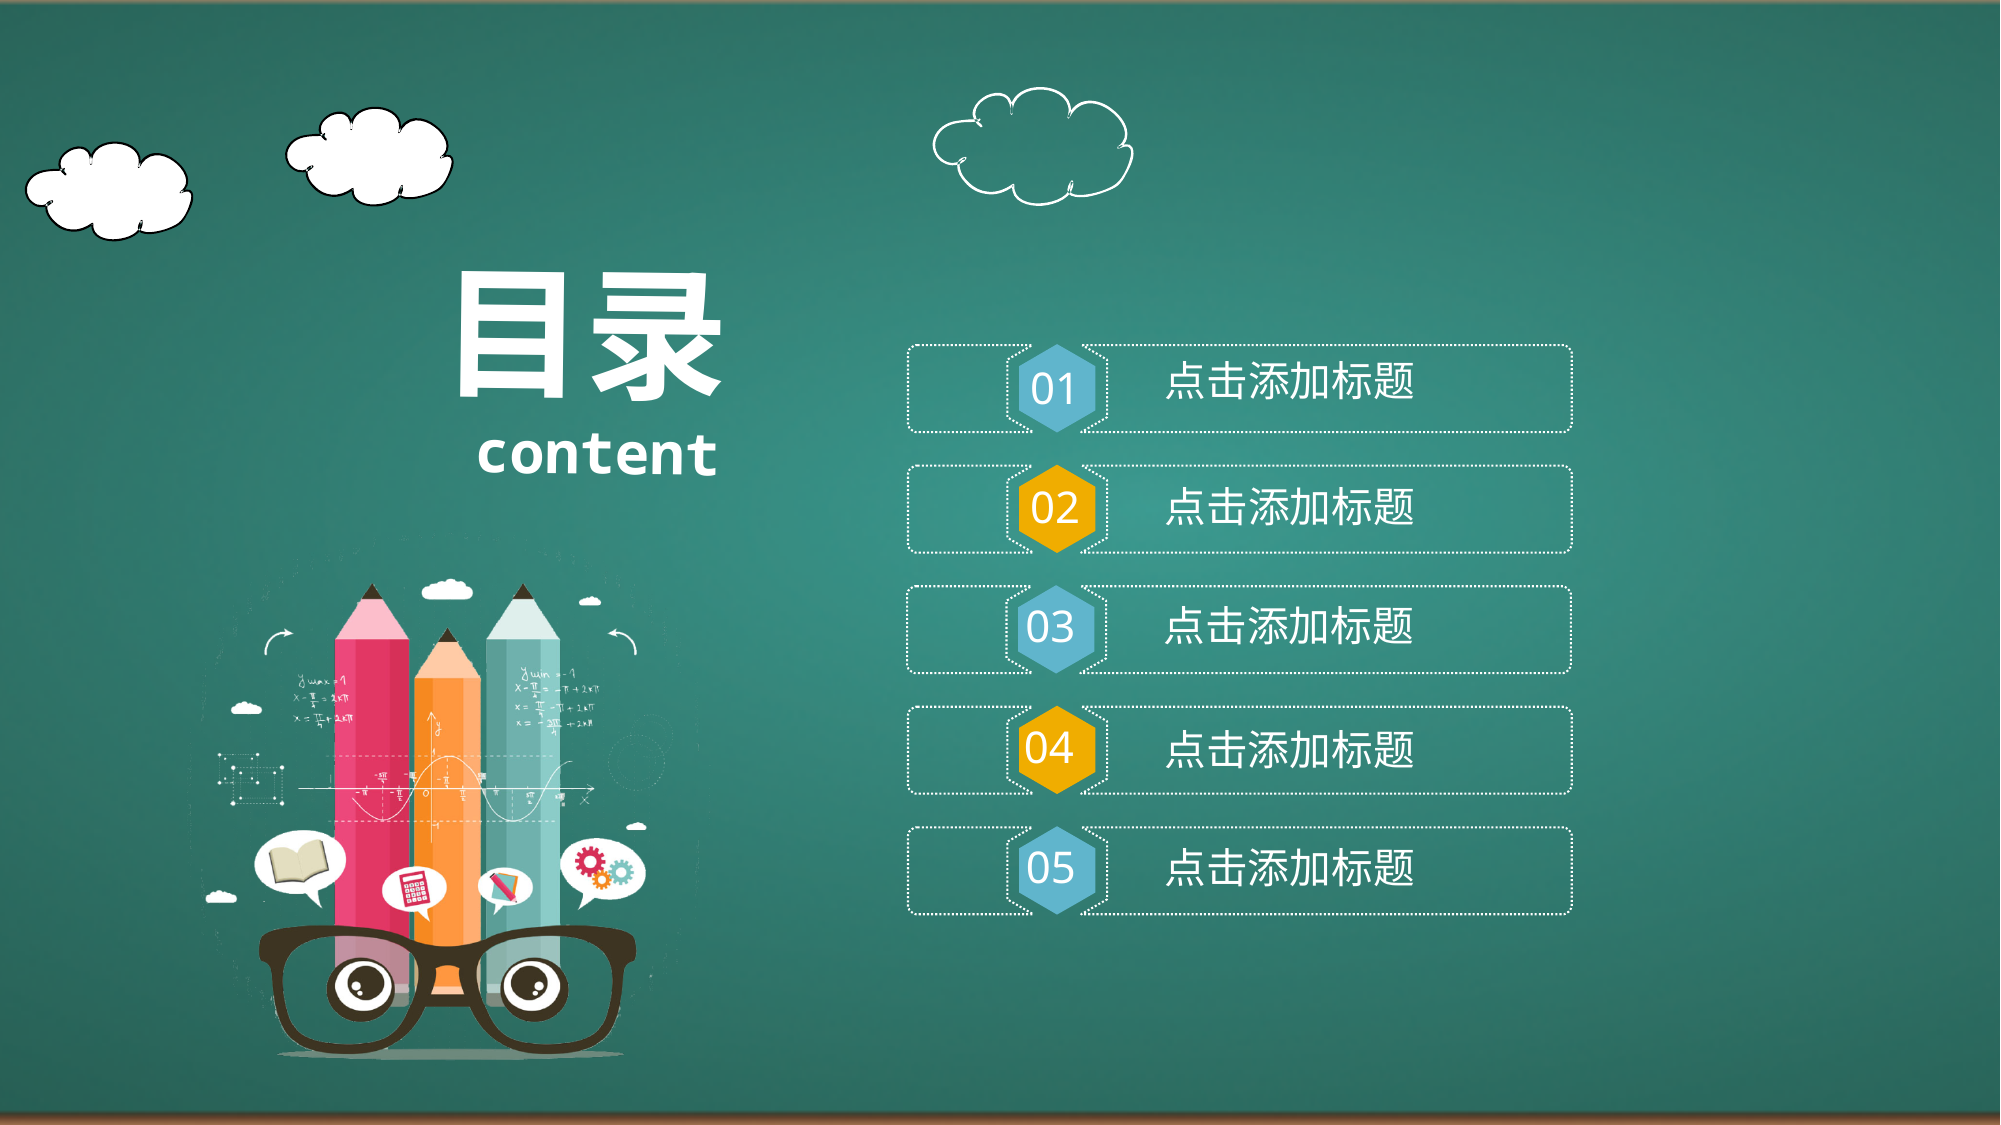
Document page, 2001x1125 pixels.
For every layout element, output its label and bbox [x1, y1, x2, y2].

text_box [907, 343, 1572, 433]
text_box [906, 584, 1595, 674]
text_box [907, 464, 1572, 554]
text_box [907, 705, 1572, 795]
picture [0, 0, 2000, 1125]
text_box [907, 825, 1572, 915]
